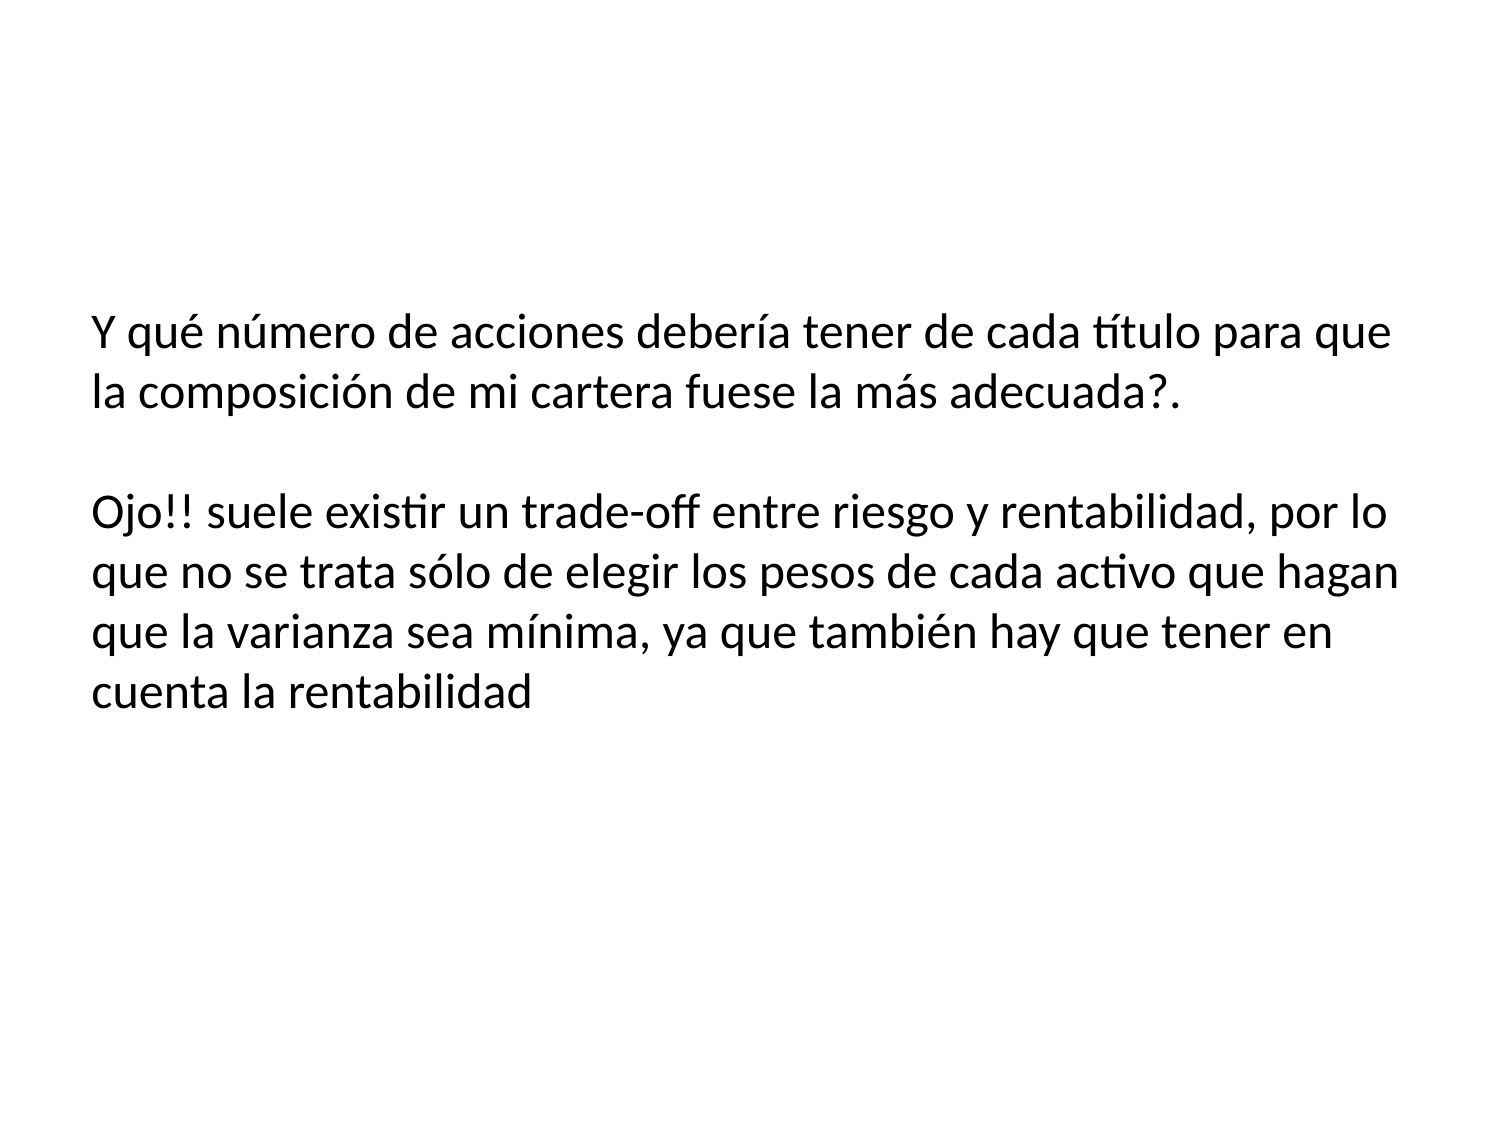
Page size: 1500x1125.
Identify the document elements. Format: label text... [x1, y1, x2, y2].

text_box Y qué número de acciones debería tener de cada título para que la composición de mi cartera fuese la más adecuada?. Ojo!! suele existir un trade-off entre riesgo y rentabilidad, por lo que no se trata sólo de elegir los pesos de cada activo que hagan que la varianza sea mínima, ya que también hay que tener en cuenta la rentabilidad [76, 290, 1436, 726]
